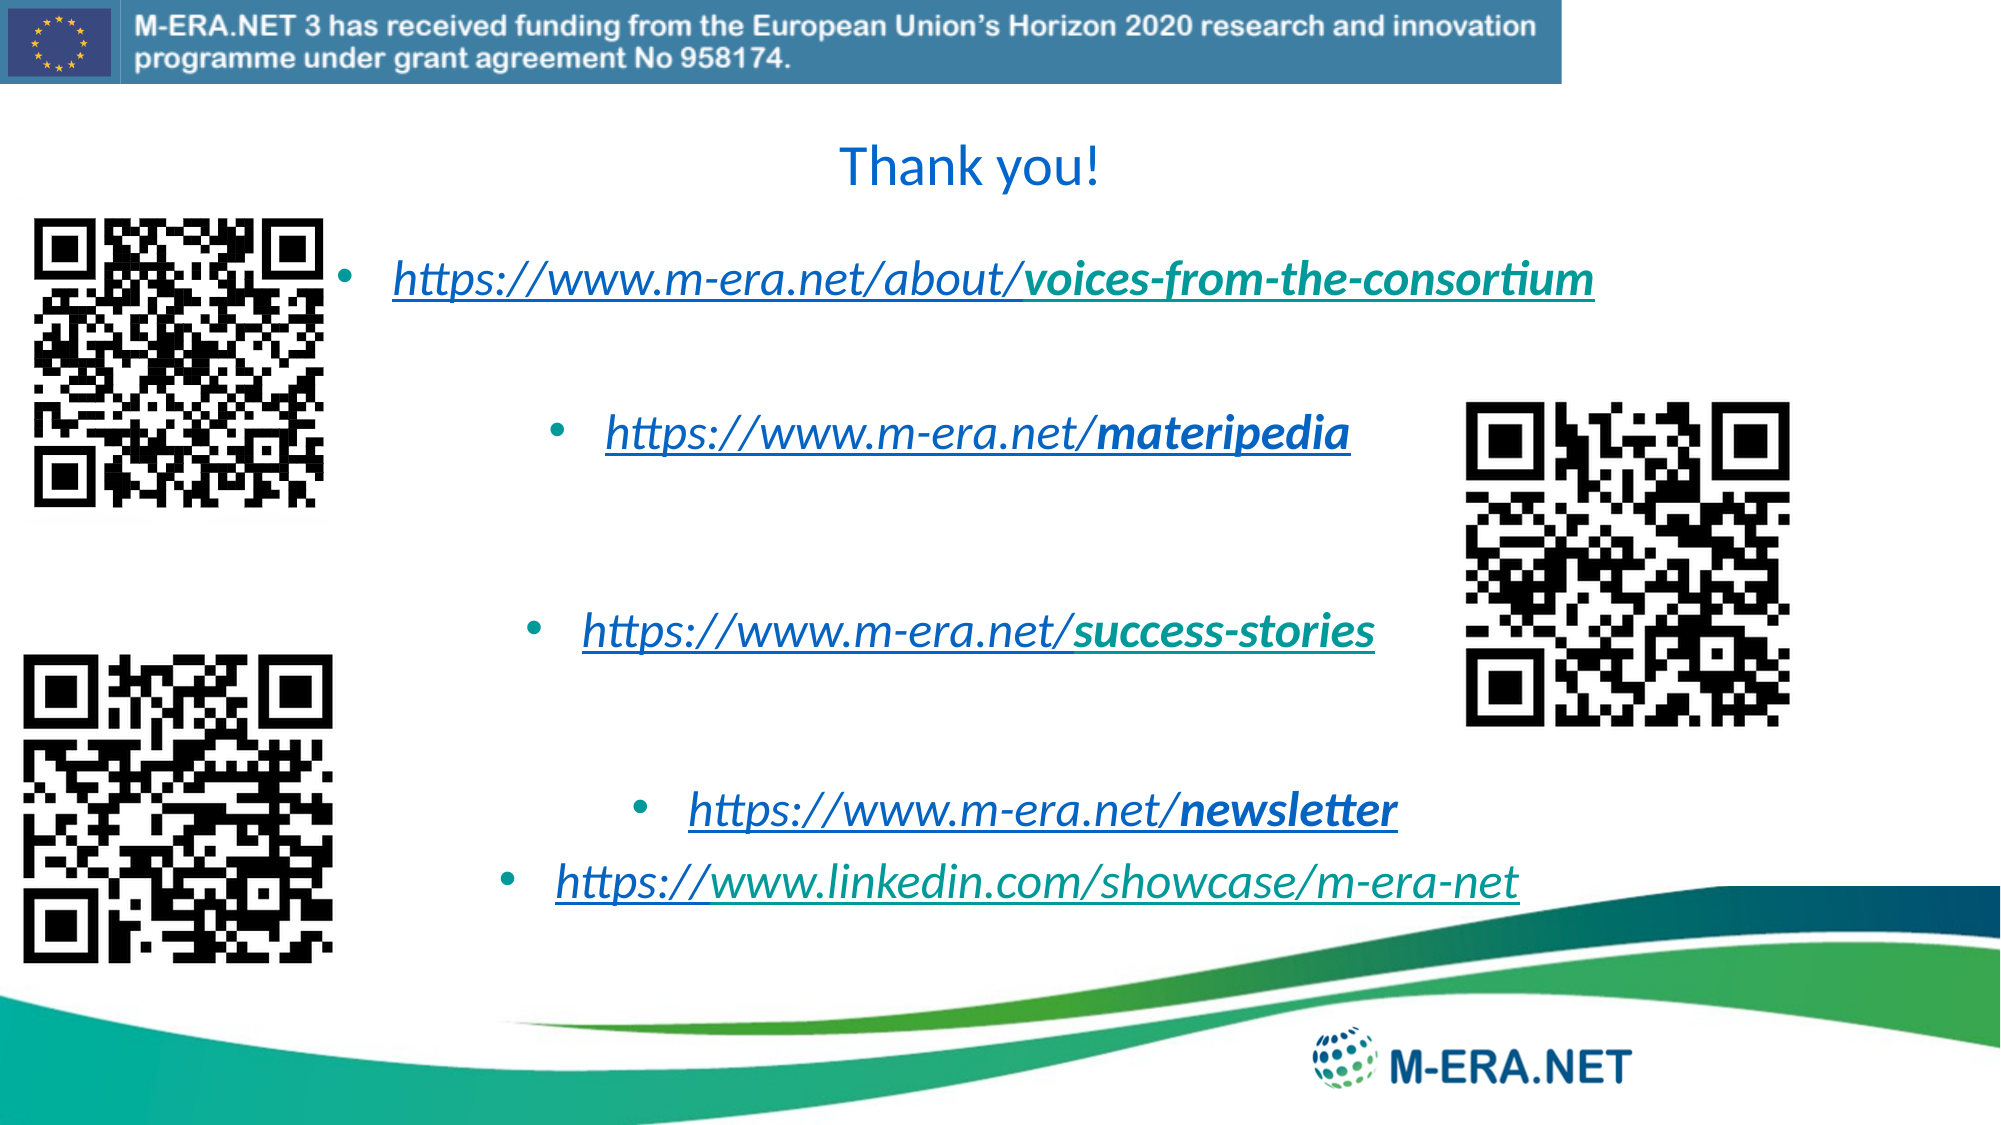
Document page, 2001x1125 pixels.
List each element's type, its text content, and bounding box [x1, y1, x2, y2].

text_box https://www.m-era.net/newsletter https://www.linkedin.com/showcase/m-era-net [346, 756, 1737, 916]
text_box Thank you! https://www.m-era.net/about/voices-from-the-consortium [249, 124, 1693, 313]
text_box https://www.m-era.net/materipedia [337, 379, 1671, 467]
picture [0, 0, 1562, 85]
picture [1455, 391, 1798, 737]
text_box https://www.m-era.net/success-stories [240, 577, 1455, 665]
picture [17, 198, 337, 524]
picture [0, 647, 2001, 1125]
